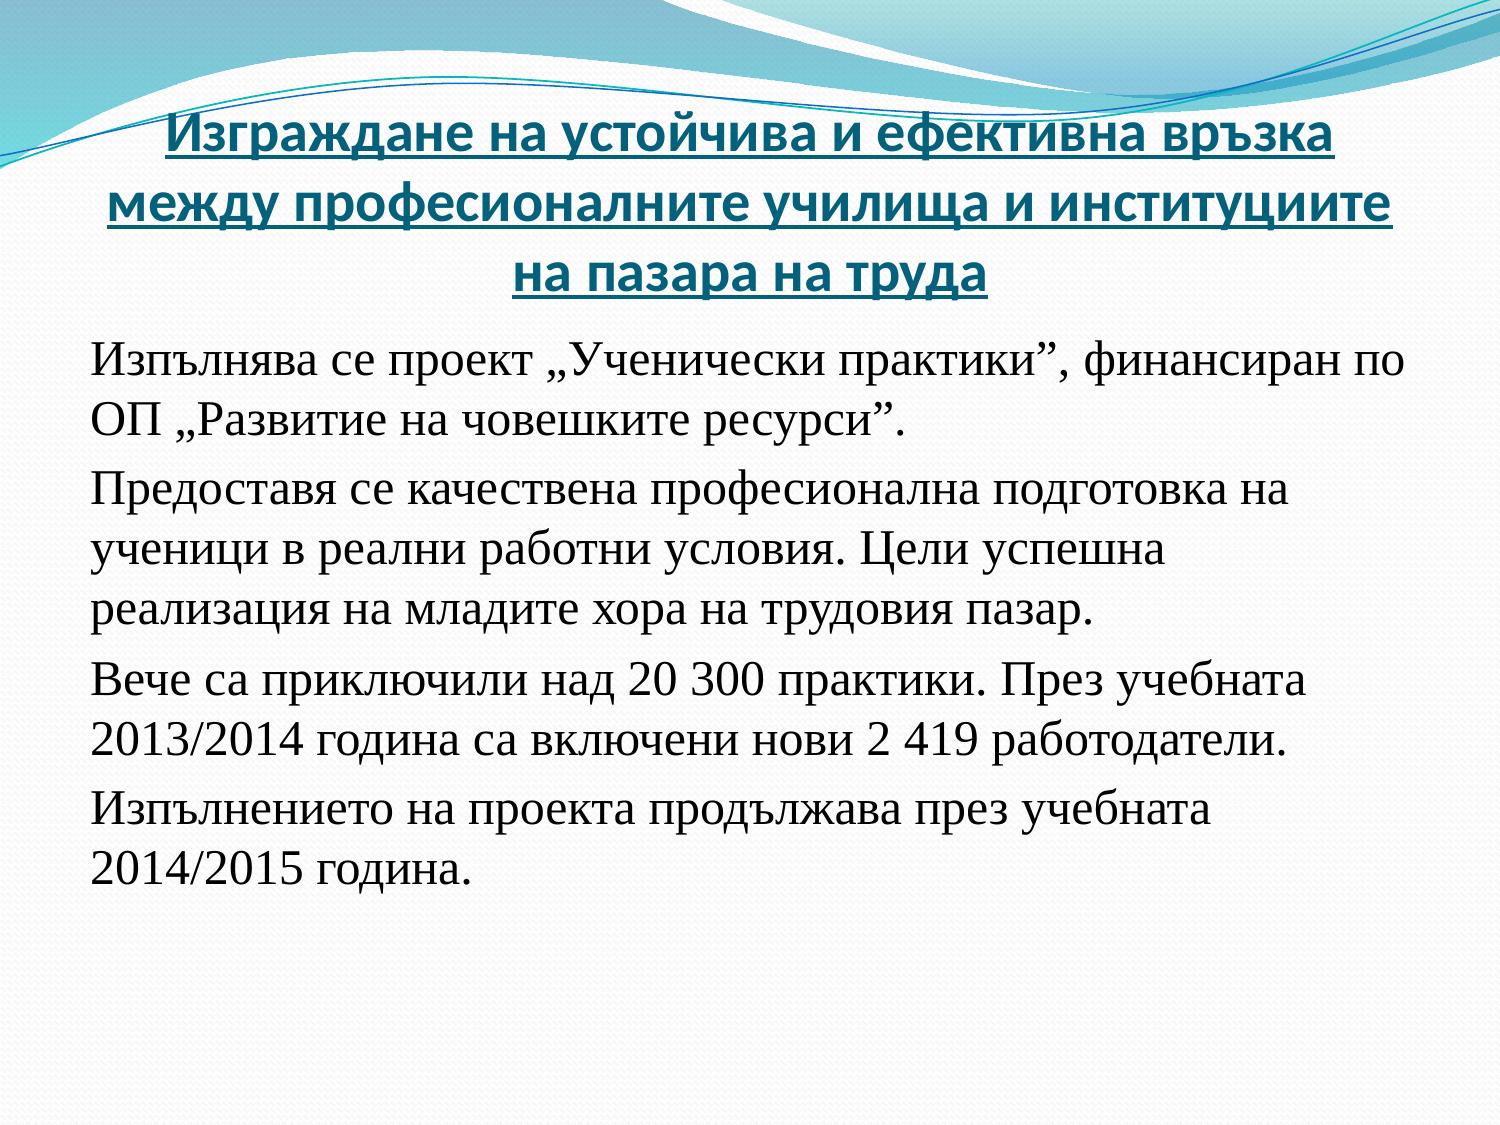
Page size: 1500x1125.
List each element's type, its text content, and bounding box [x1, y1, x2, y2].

list Изпълнява се проект „Ученически практики”, финансиран по ОП „Развитие на човешките ресурси”. Предоставя се качествена професионална подготовка на ученици в реални работни условия. Цели успешна реализация на младите хора на трудовия пазар. Вече са приключили над 20 300 практики. През учебната 2013/2014 година са включени нови 2 419 работодатели. Изпълнението на проекта продължава през учебната 2014/2015 година. [74, 317, 1426, 1038]
title Изграждане на устойчива и ефективна връзка между професионалните училища и институциите на пазара на труда [74, 115, 1426, 304]
